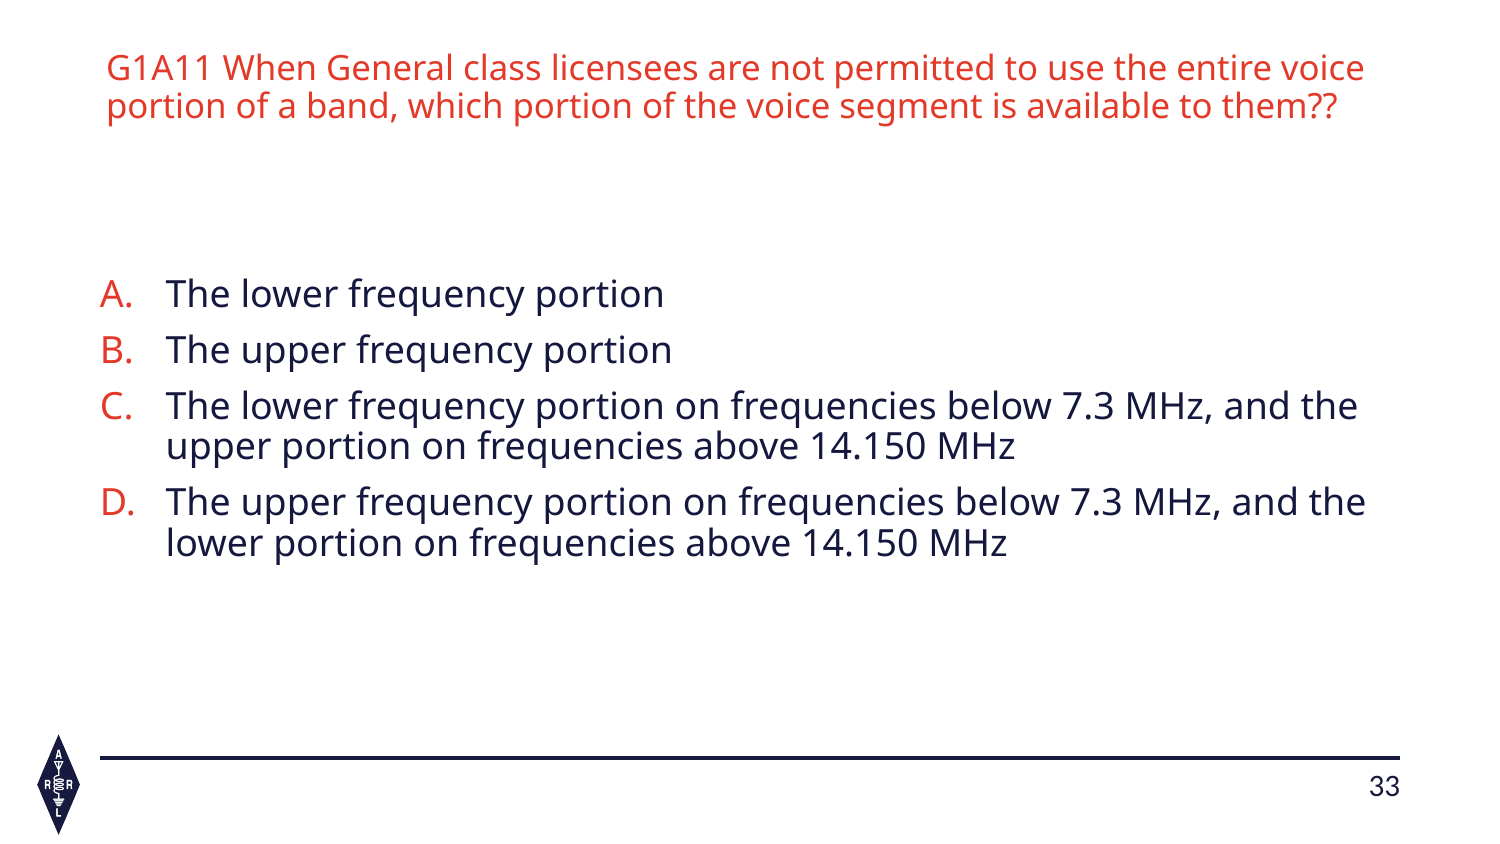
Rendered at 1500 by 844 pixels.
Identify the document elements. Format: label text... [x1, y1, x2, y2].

picture [37, 734, 80, 835]
slide_number 33 [1302, 761, 1400, 807]
list The lower frequency portion The upper frequency portion The lower frequency portion on frequencies below 7.3 MHz, and the upper portion on frequencies above 14.150 MHz The upper frequency portion on frequencies below 7.3 MHz, and the lower portion on frequencies above 14.150 MHz [99, 208, 1399, 741]
title G1A11 When General class licensees are not permitted to use the entire voice portion of a band, which portion of the voice segment is available to them?? [106, 44, 1400, 209]
